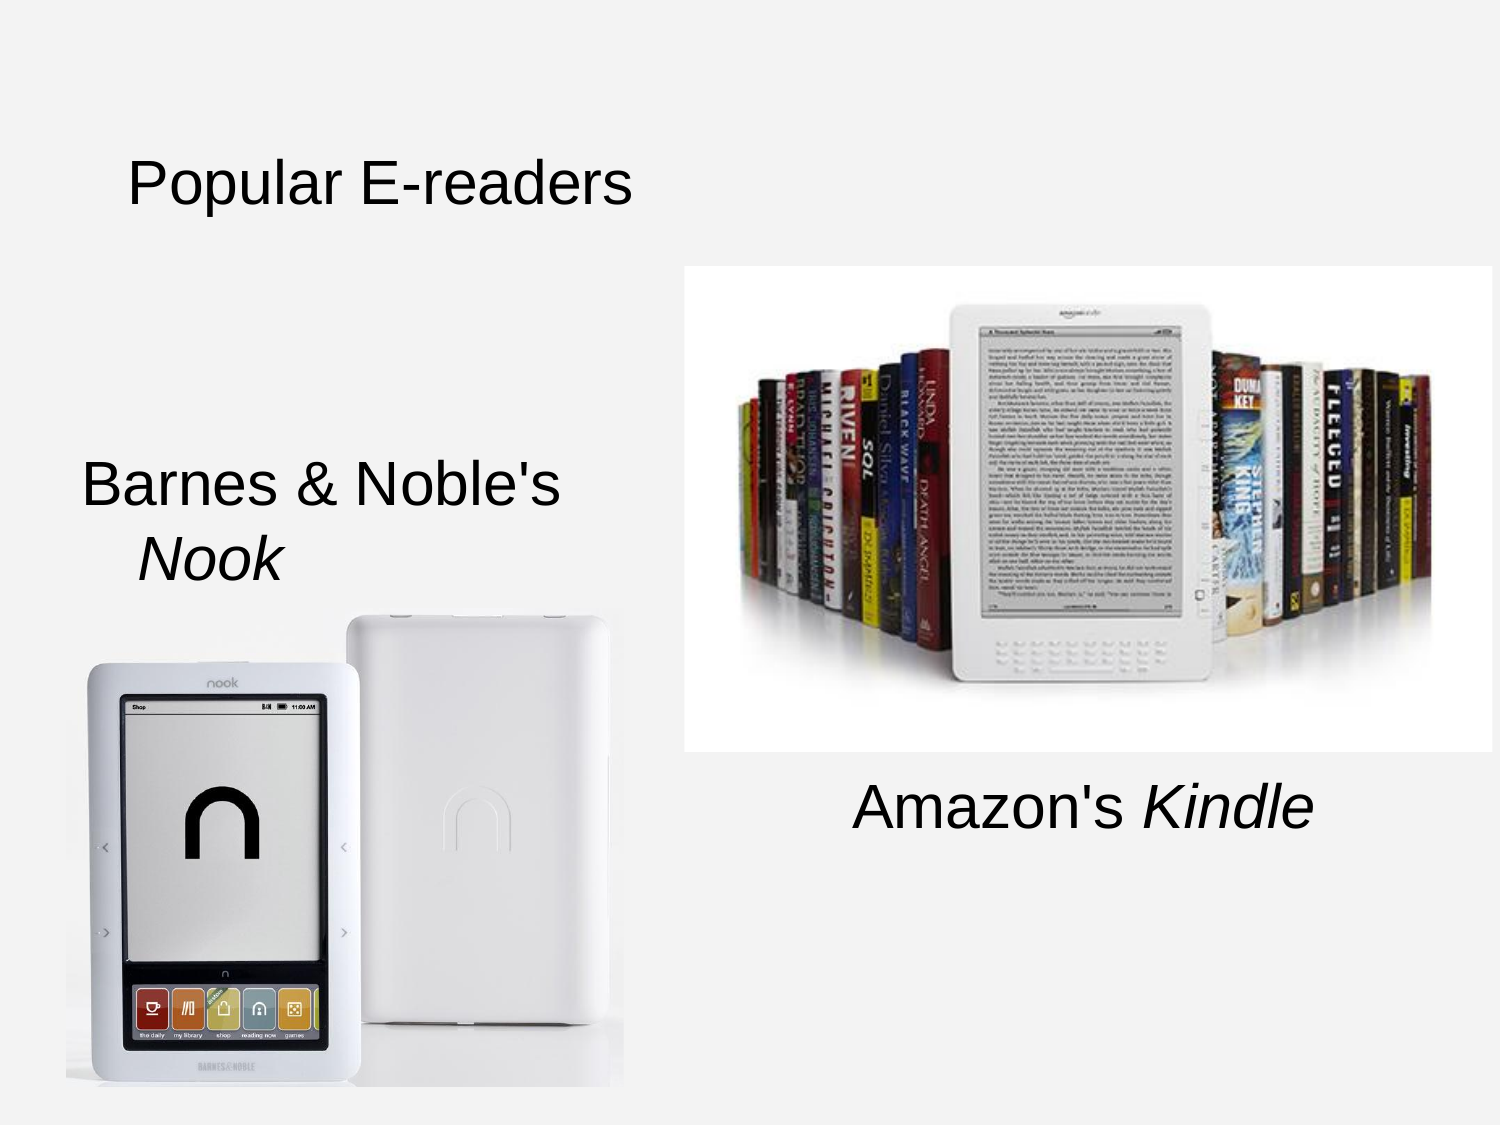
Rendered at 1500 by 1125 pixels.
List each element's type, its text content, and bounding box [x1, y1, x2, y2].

text_box [684, 266, 1493, 752]
title Popular E-readers [75, 14, 1425, 233]
list Amazon's Kindle [837, 752, 1493, 1125]
text_box [66, 608, 624, 1087]
list Barnes & Noble's Nook [66, 427, 685, 1096]
